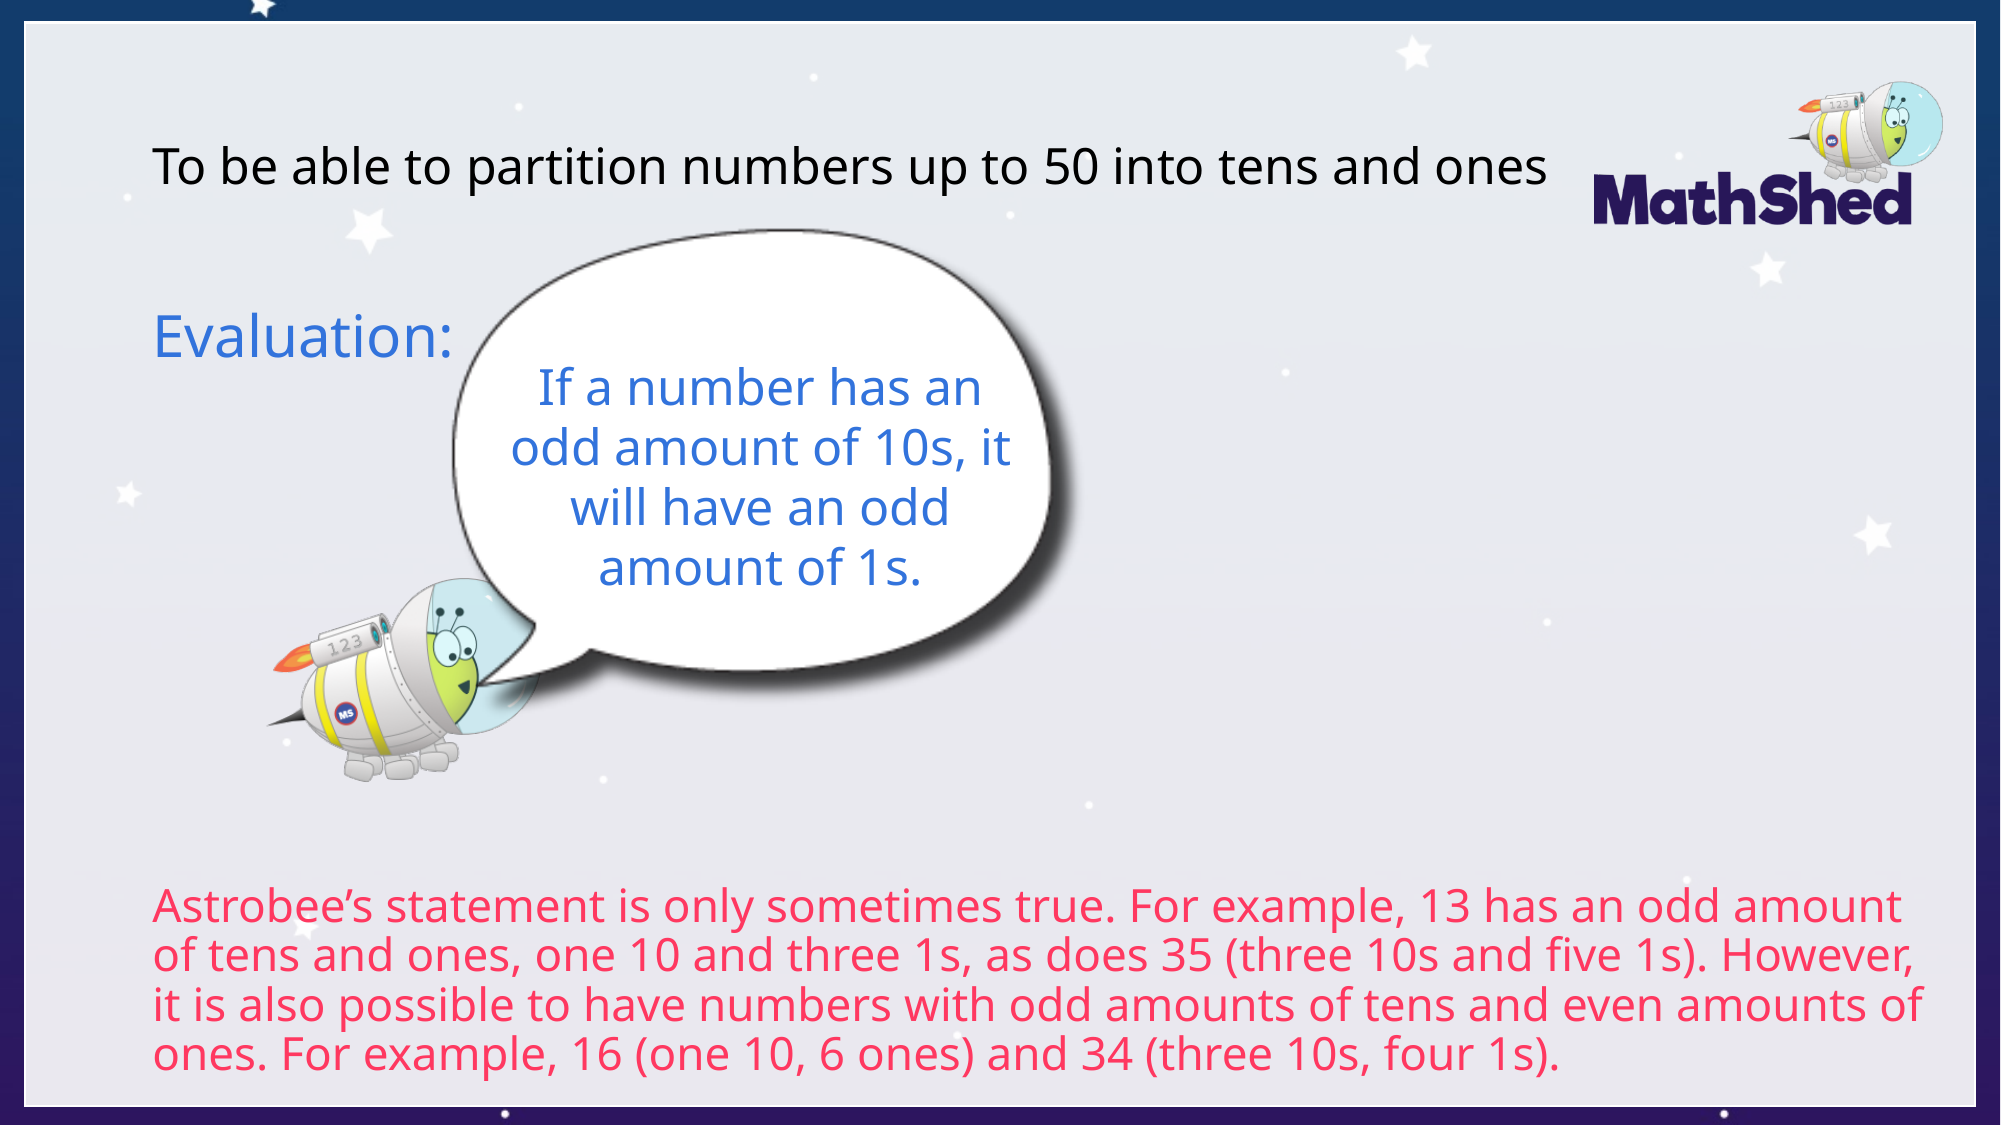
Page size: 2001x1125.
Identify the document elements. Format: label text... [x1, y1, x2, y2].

picture [0, 0, 2001, 1125]
list Evaluation: Astrobee’s statement is only sometimes true. For example, 13 has an odd amount of tens and ones, one 10 and three 1s, as does 35 (three 10s and five 1s). However, it is also possible to have numbers with odd amounts of tens and even amounts of ones. For example, 16 (one 10, 6 ones) and 34 (three 10s, four 1s). [137, 299, 1941, 1098]
title To be able to partition numbers up to 50 into tens and ones [137, 59, 1578, 278]
